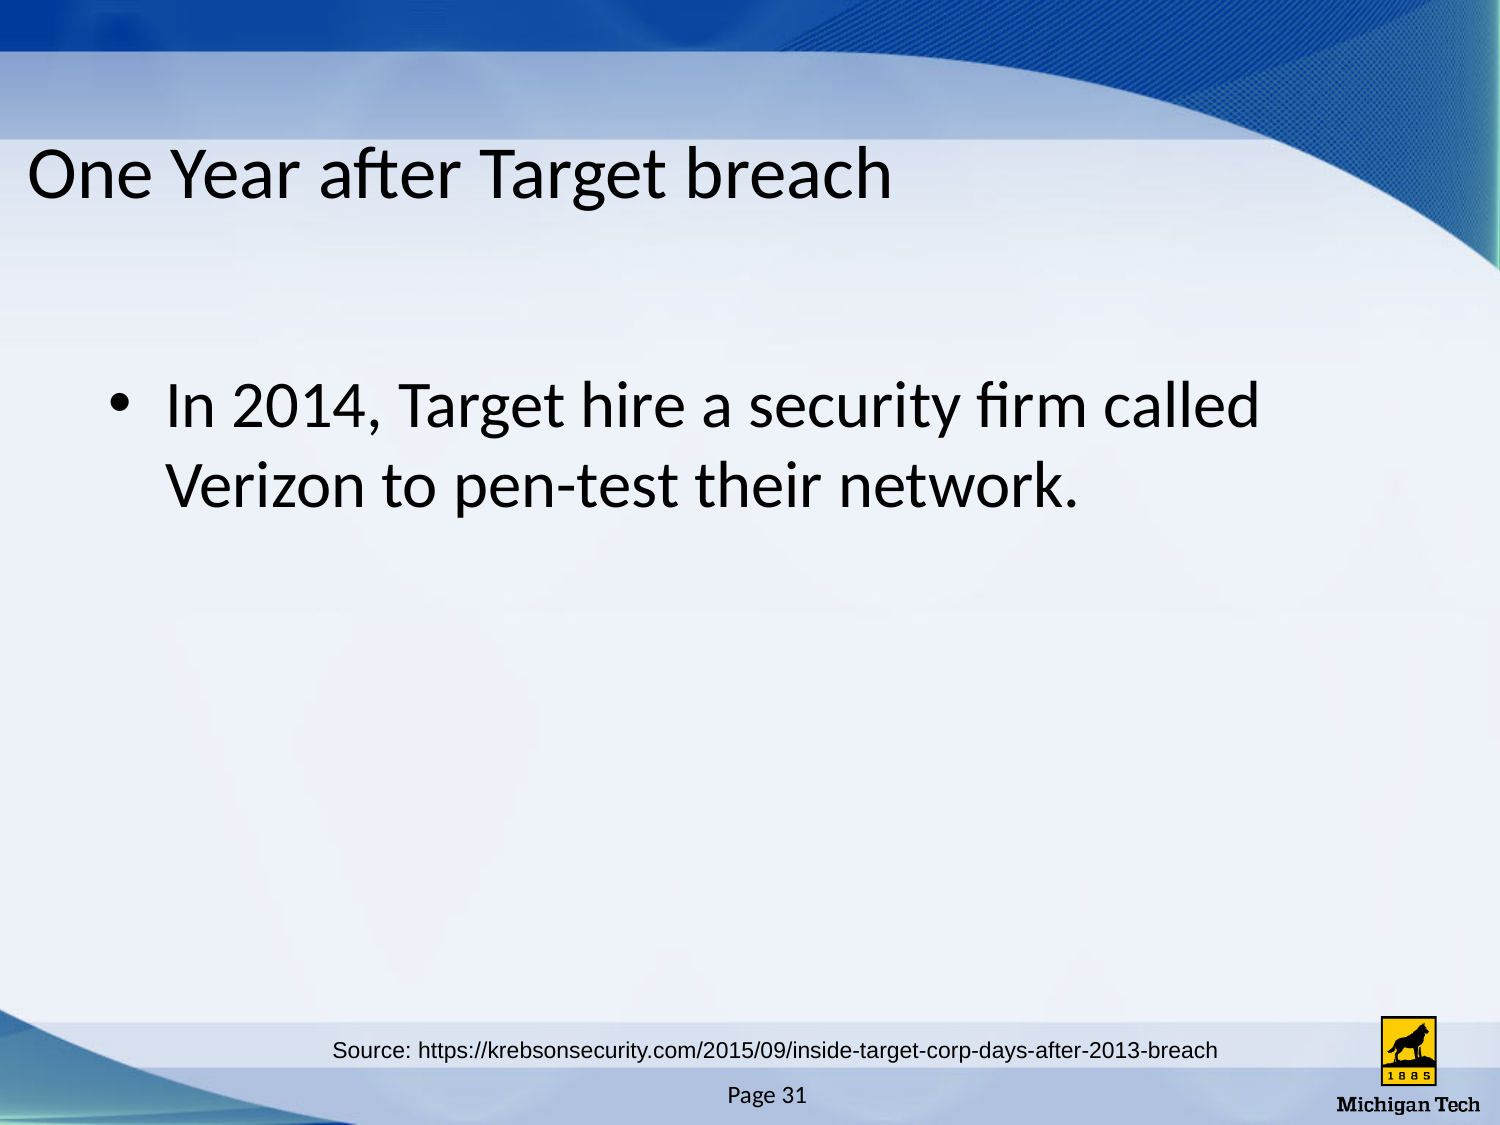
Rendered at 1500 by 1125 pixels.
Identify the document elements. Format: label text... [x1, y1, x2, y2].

text_box Source: https://krebsonsecurity.com/2015/09/inside-target-corp-days-after-2013-breach [317, 1028, 1234, 1071]
title One Year after Target breach [12, 75, 1263, 263]
list In 2014, Target hire a security firm called Verizon to pen-test their network. [75, 353, 1425, 975]
picture [0, 0, 1500, 1125]
